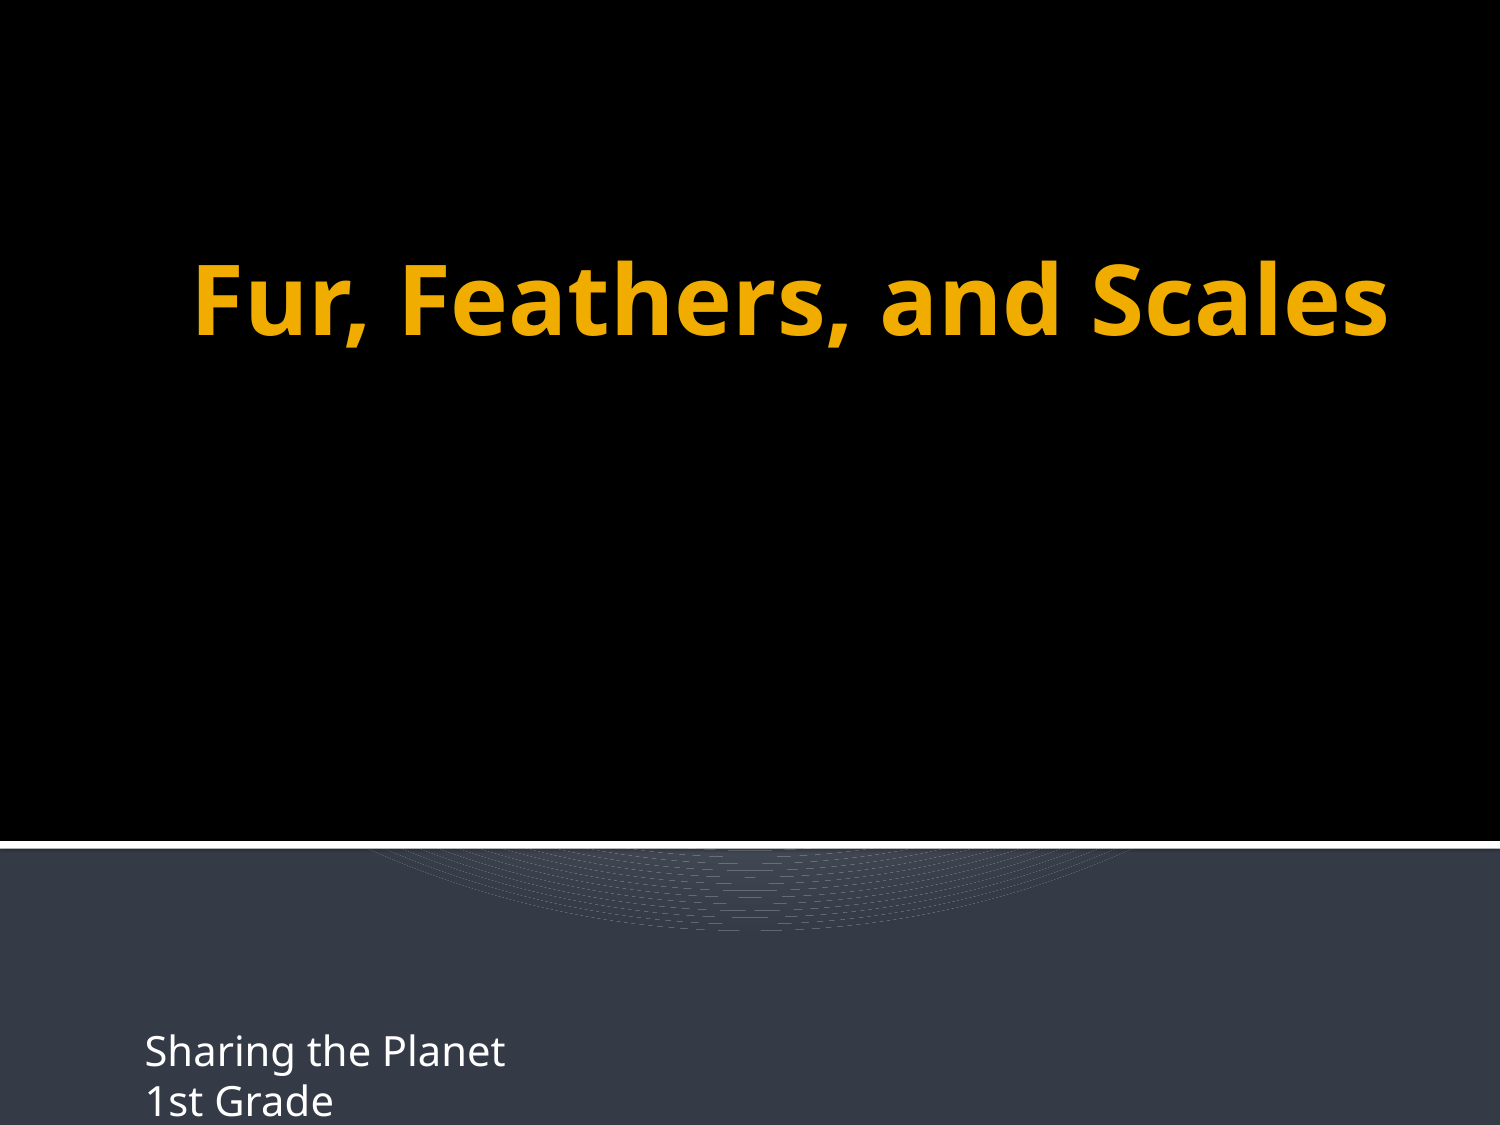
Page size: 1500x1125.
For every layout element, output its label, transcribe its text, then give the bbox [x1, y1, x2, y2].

subtitle Sharing the Planet 1st Grade [125, 878, 1450, 1125]
title Fur, Feathers, and Scales [125, 237, 1450, 512]
